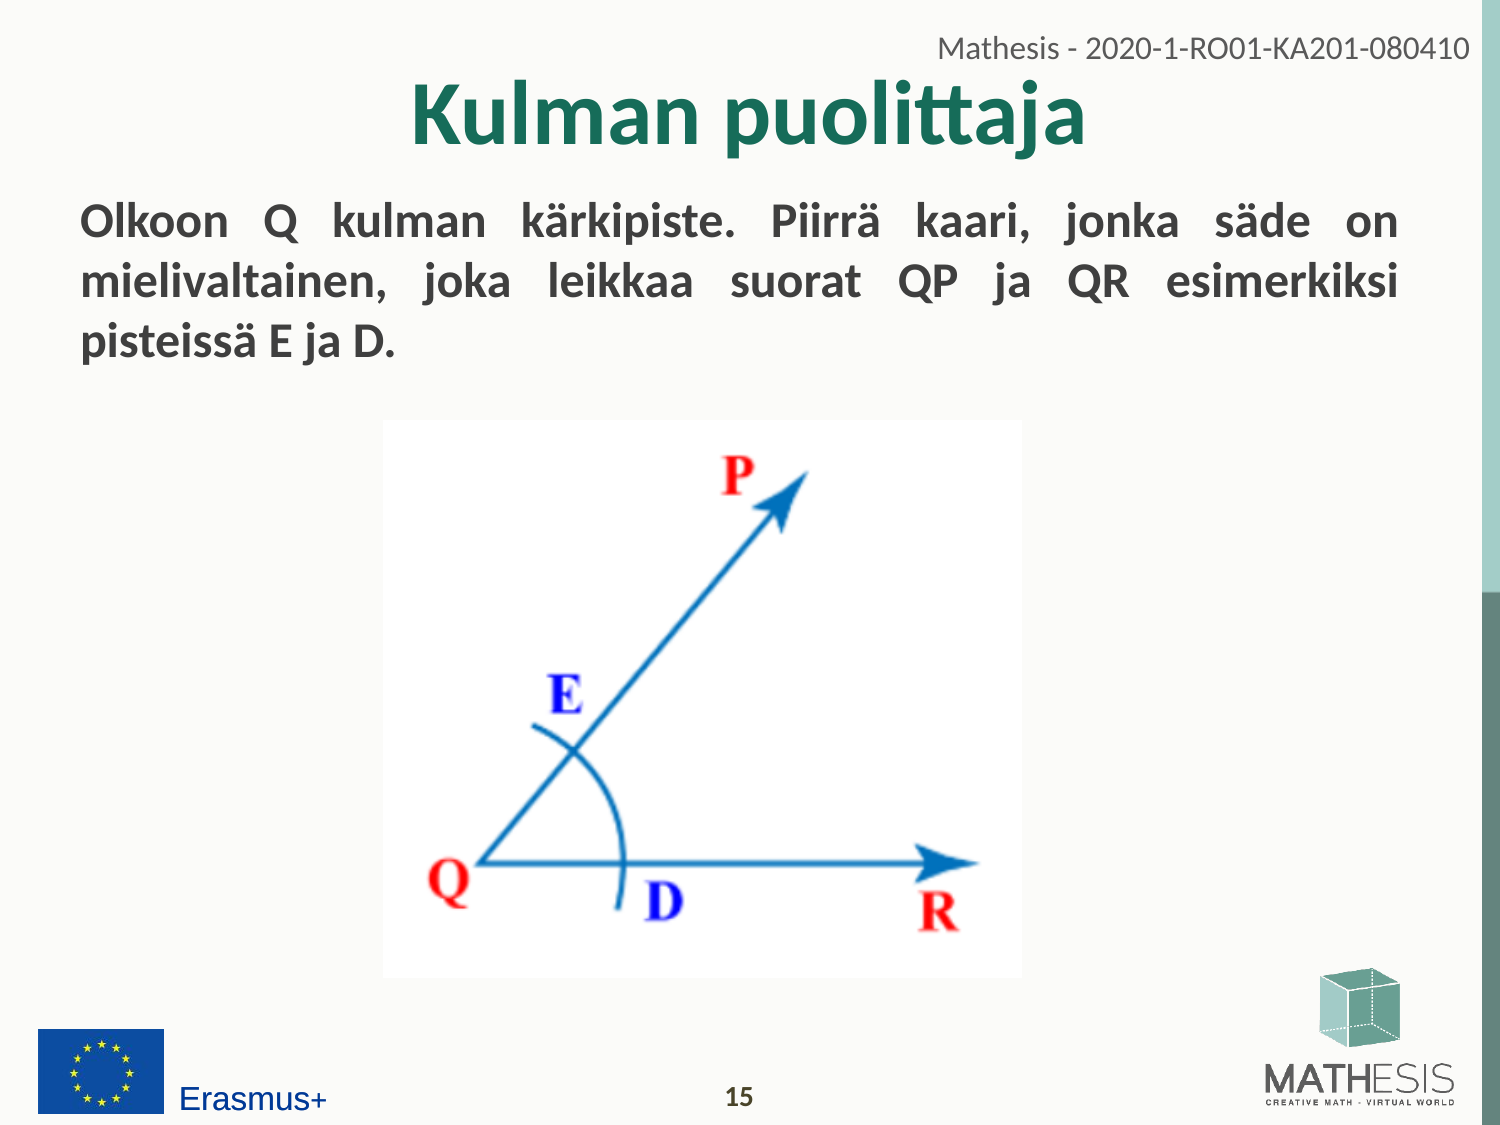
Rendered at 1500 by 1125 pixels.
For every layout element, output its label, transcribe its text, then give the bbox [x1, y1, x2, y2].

picture [38, 1029, 164, 1114]
picture [383, 420, 1022, 979]
title Kulman puolittaja [75, 45, 1425, 233]
list Olkoon Q kulman kärkipiste. Piirrä kaari, jonka säde on mielivaltainen, joka leikkaa suorat QP ja QR esimerkiksi pisteissä E ja D. [64, 179, 1415, 922]
